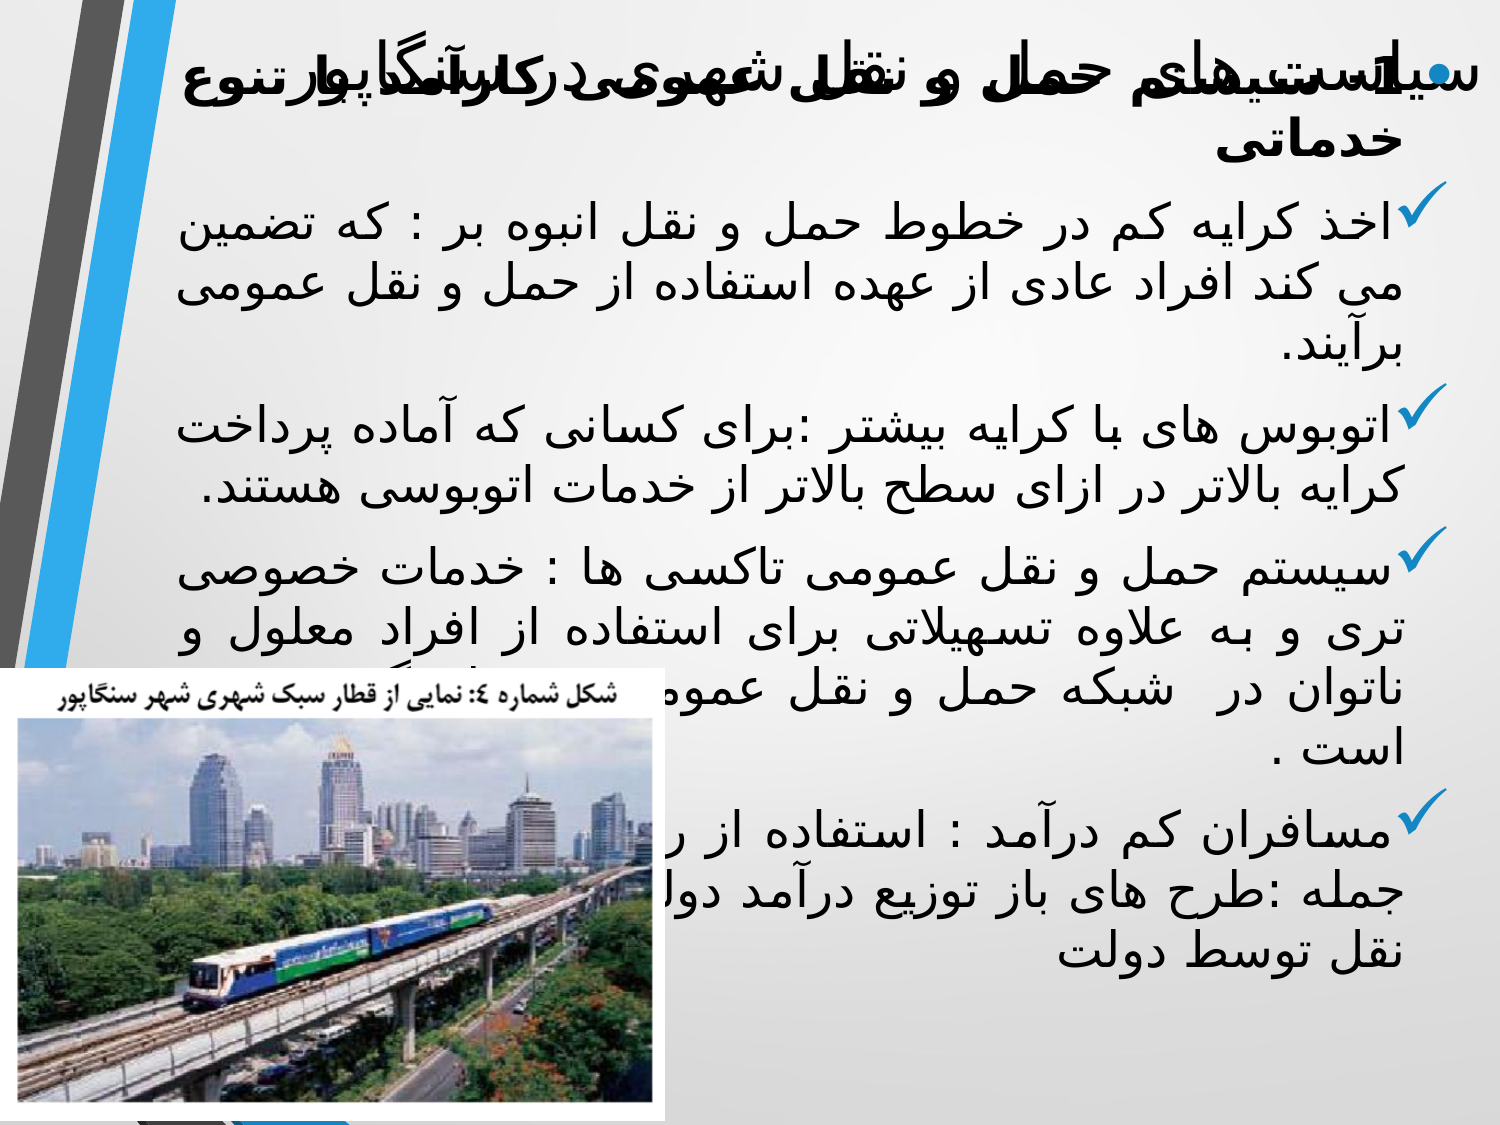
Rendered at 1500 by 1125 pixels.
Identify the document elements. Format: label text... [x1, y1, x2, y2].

title سیاست های حمل و نقل شهری در سنگاپور [236, 0, 1500, 226]
list 1- سیستم حمل و نقل عمومی کارآمد با تنوع خدماتی اخذ کرایه کم در خطوط حمل و نقل انبوه بر : که تضمین می کند افراد عادی از عهده استفاده از حمل و نقل عمومی برآیند. اتوبوس های با کرایه بیشتر :برای کسانی که آماده پرداخت کرایه بالاتر در ازای سطح بالاتر از خدمات اتوبوسی هستند. سیستم حمل و نقل عمومی تاکسی ها : خدمات خصوصی تری و به علاوه تسهیلاتی برای استفاده از افراد معلول و ناتوان در شبکه حمل و نقل عمومی در نظر گرفته شده است . مسافران کم درآمد : استفاده از روش های کمک کننده از جمله :طرح های باز توزیع درآمد دولتی و هزینه های حمل و نقل توسط دولت [159, 113, 1468, 1071]
picture [0, 667, 665, 1121]
